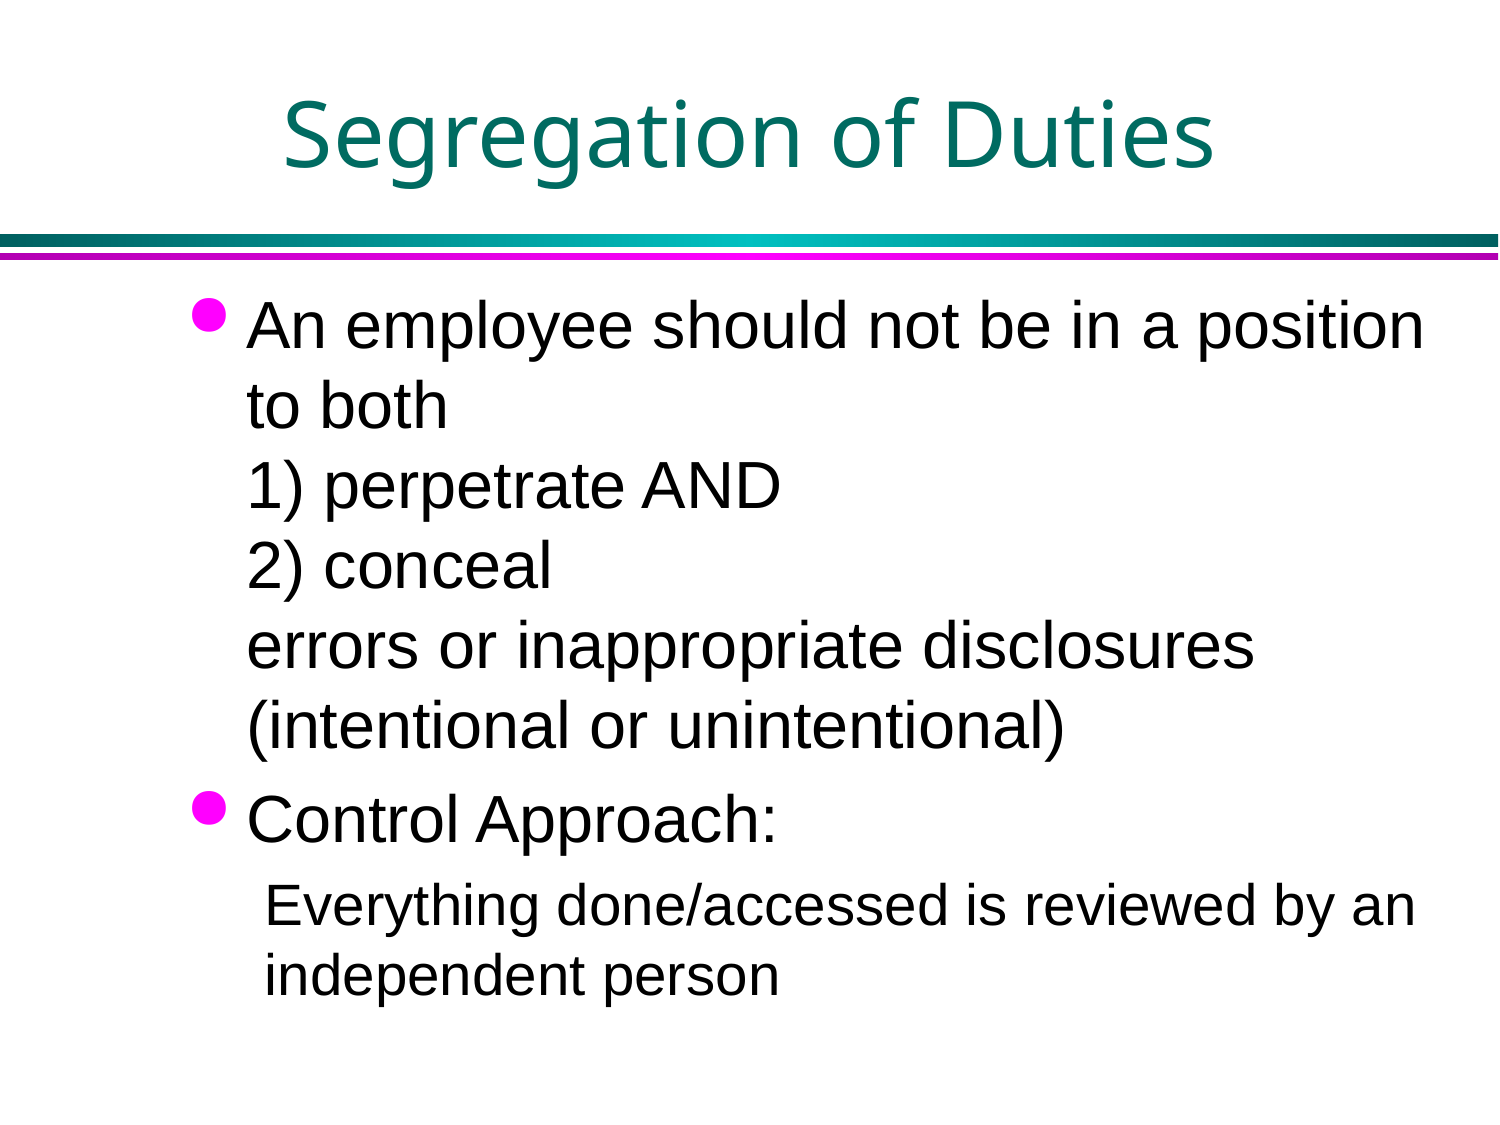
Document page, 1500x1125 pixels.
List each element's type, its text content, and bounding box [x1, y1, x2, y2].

list An employee should not be in a position to both 1) perpetrate AND 2) conceal errors or inappropriate disclosures (intentional or unintentional) Control Approach: Everything done/accessed is reviewed by an independent person [174, 274, 1500, 951]
title Segregation of Duties [0, 36, 1500, 226]
